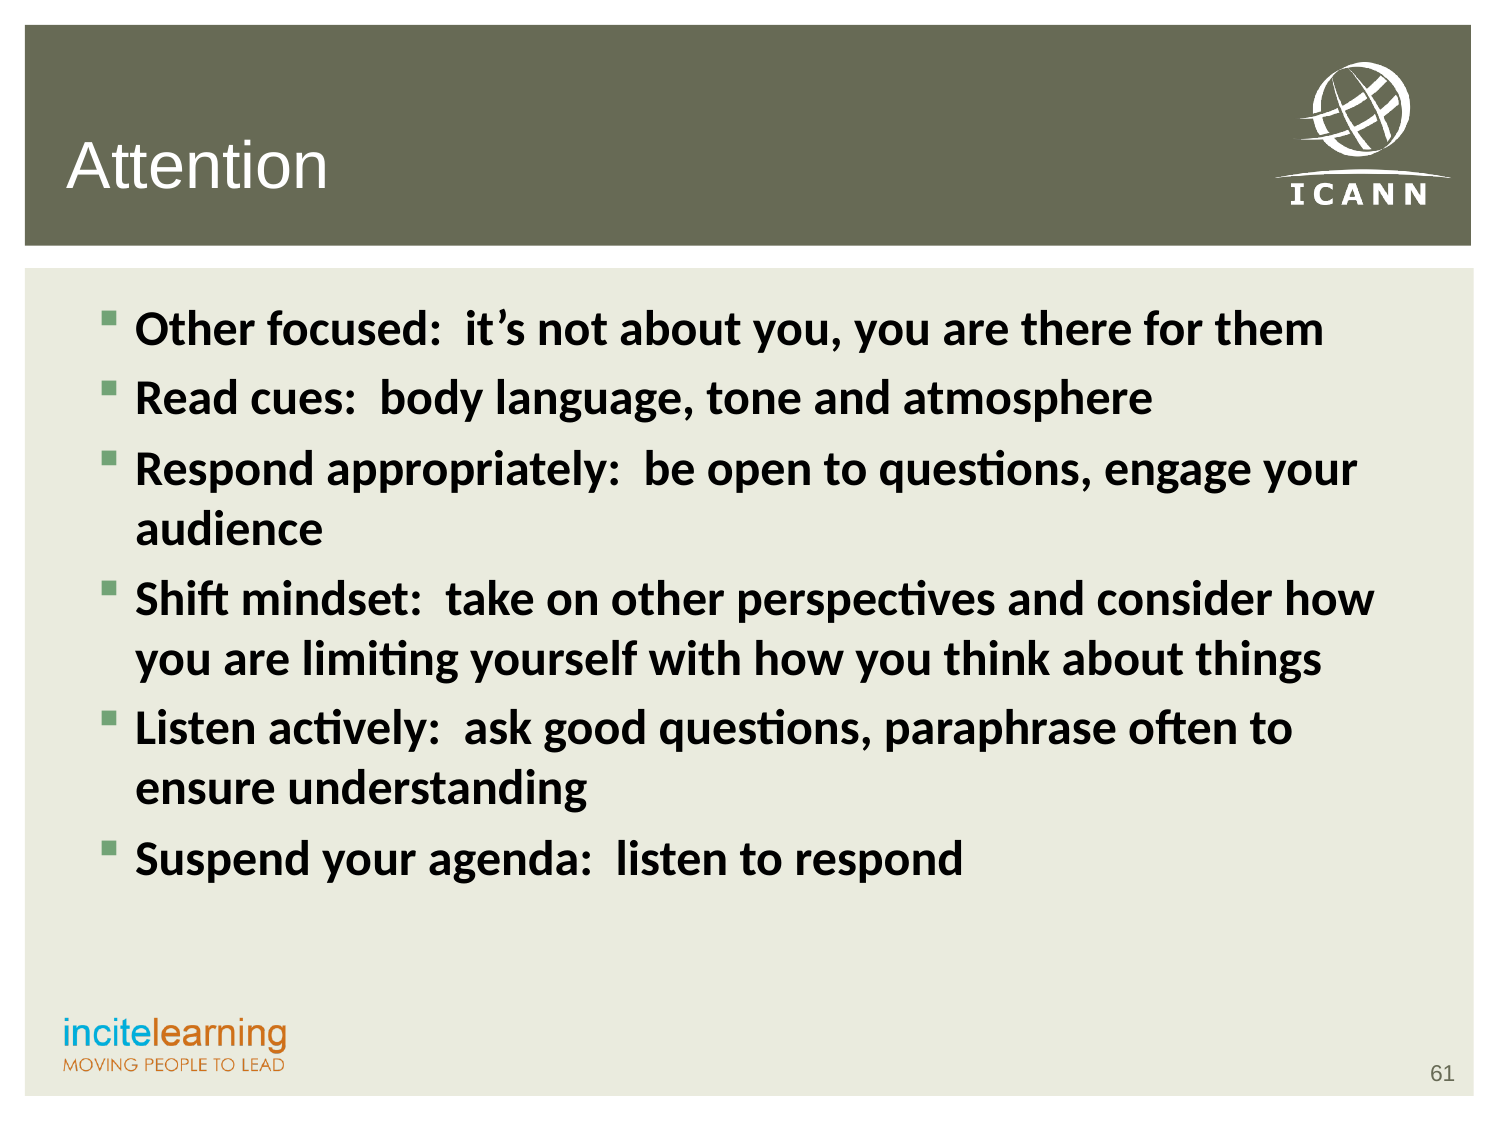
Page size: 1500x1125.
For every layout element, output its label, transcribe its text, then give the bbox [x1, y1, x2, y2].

title Attention [51, 75, 1427, 248]
picture [1273, 62, 1453, 205]
list Other focused: it’s not about you, you are there for them Read cues: body language, tone and atmosphere Respond appropriately: be open to questions, engage your audience Shift mindset: take on other perspectives and consider how you are limiting yourself with how you think about things Listen actively: ask good questions, paraphrase often to ensure understanding Suspend your agenda: listen to respond [75, 287, 1404, 871]
picture [62, 1012, 288, 1076]
slide_number 61 [1373, 1048, 1472, 1097]
